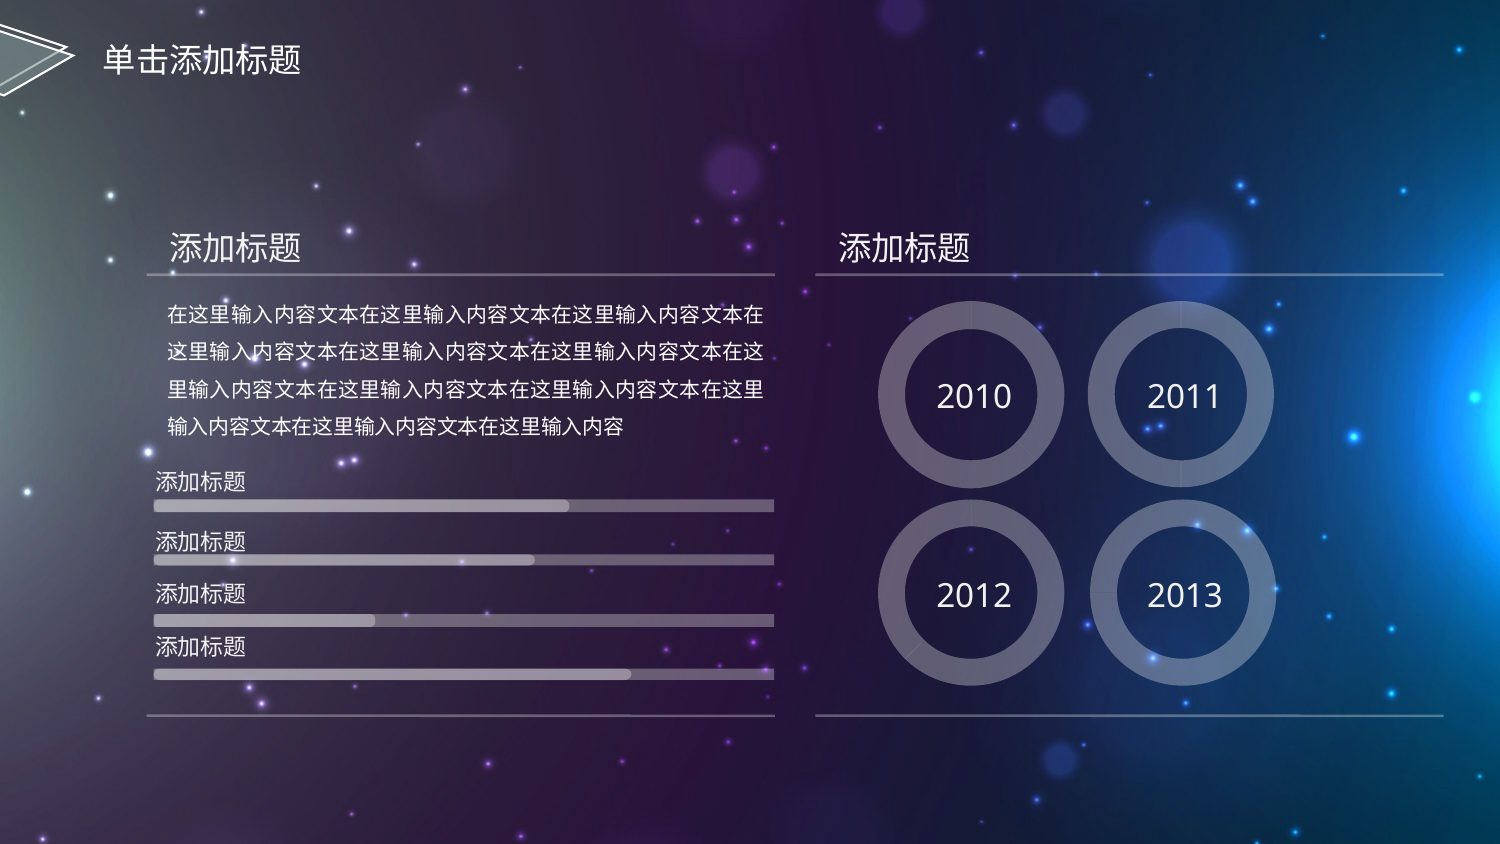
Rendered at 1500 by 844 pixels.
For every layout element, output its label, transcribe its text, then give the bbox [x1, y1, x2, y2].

text_box [1087, 301, 1182, 488]
text_box [905, 499, 1065, 686]
text_box 添加标题 [140, 572, 263, 615]
text_box [972, 301, 1065, 460]
text_box [531, 554, 775, 566]
text_box 2012 [921, 566, 1028, 621]
text_box 添加标题 [154, 219, 318, 274]
picture [0, 0, 1500, 844]
text_box 2010 [921, 367, 1028, 423]
text_box 在这里输入内容文本在这里输入内容文本在这里输入内容文本在这里输入内容文本在这里输入内容文本在这里输入内容文本在这里输入内容文本在这里输入内容文本在这里输入内容文本在这里输入内容文本在这里输入内容文本在这里输入内容 [152, 281, 780, 447]
text_box [153, 499, 570, 513]
text_box [566, 499, 775, 513]
text_box 添加标题 [823, 219, 987, 274]
text_box 添加标题 [140, 625, 263, 668]
text_box 添加标题 [140, 460, 263, 503]
text_box 2011 [1132, 367, 1238, 423]
text_box [878, 301, 1037, 489]
text_box [1090, 499, 1277, 686]
text_box [878, 499, 972, 659]
text_box [628, 668, 775, 680]
text_box 添加标题 [140, 520, 263, 563]
text_box [1090, 499, 1183, 592]
text_box [153, 614, 376, 627]
text_box 单击添加标题 [88, 31, 412, 87]
text_box [153, 668, 632, 681]
text_box [1182, 301, 1274, 488]
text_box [0, 0, 57, 89]
text_box [373, 614, 775, 627]
text_box [154, 554, 535, 566]
text_box 2013 [1132, 566, 1238, 621]
